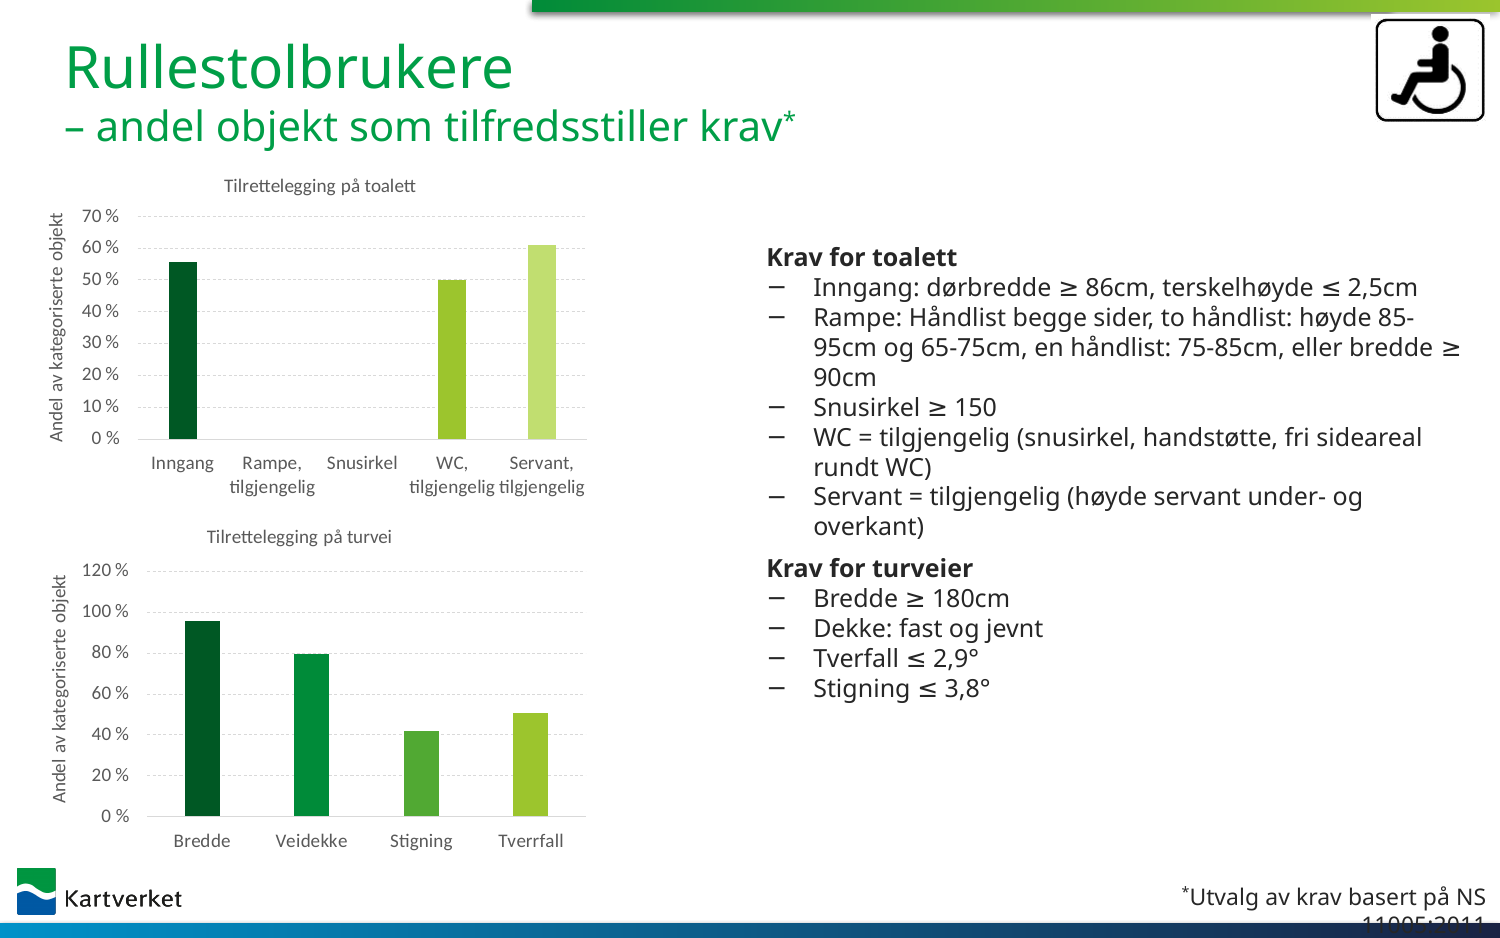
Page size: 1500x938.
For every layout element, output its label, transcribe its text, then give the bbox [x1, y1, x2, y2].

picture [41, 166, 598, 505]
text_box Krav for turveier Bredde ≥ 180cm Dekke: fast og jevnt Tverfall ≤ 2,9° Stigning ≤ 3,8° [751, 545, 1483, 710]
text_box *Utvalg av krav basert på NS 11005:2011 [1068, 873, 1500, 938]
text_box Krav for toalett Inngang: dørbredde ≥ 86cm, terskelhøyde ≤ 2,5cm Rampe: Håndlist begge sider, to håndlist: høyde 85-95cm og 65-75cm, en håndlist: 75-85cm, eller bredde ≥ 90cm Snusirkel ≥ 150 WC = tilgjengelig (snusirkel, handstøtte, fri sideareal rundt WC) Servant = tilgjengelig (høyde servant under- og overkant) [751, 234, 1483, 545]
picture [1371, 13, 1491, 127]
picture [41, 520, 597, 859]
text_box Rullestolbrukere – andel objekt som tilfredsstiller krav* [49, 14, 1431, 158]
